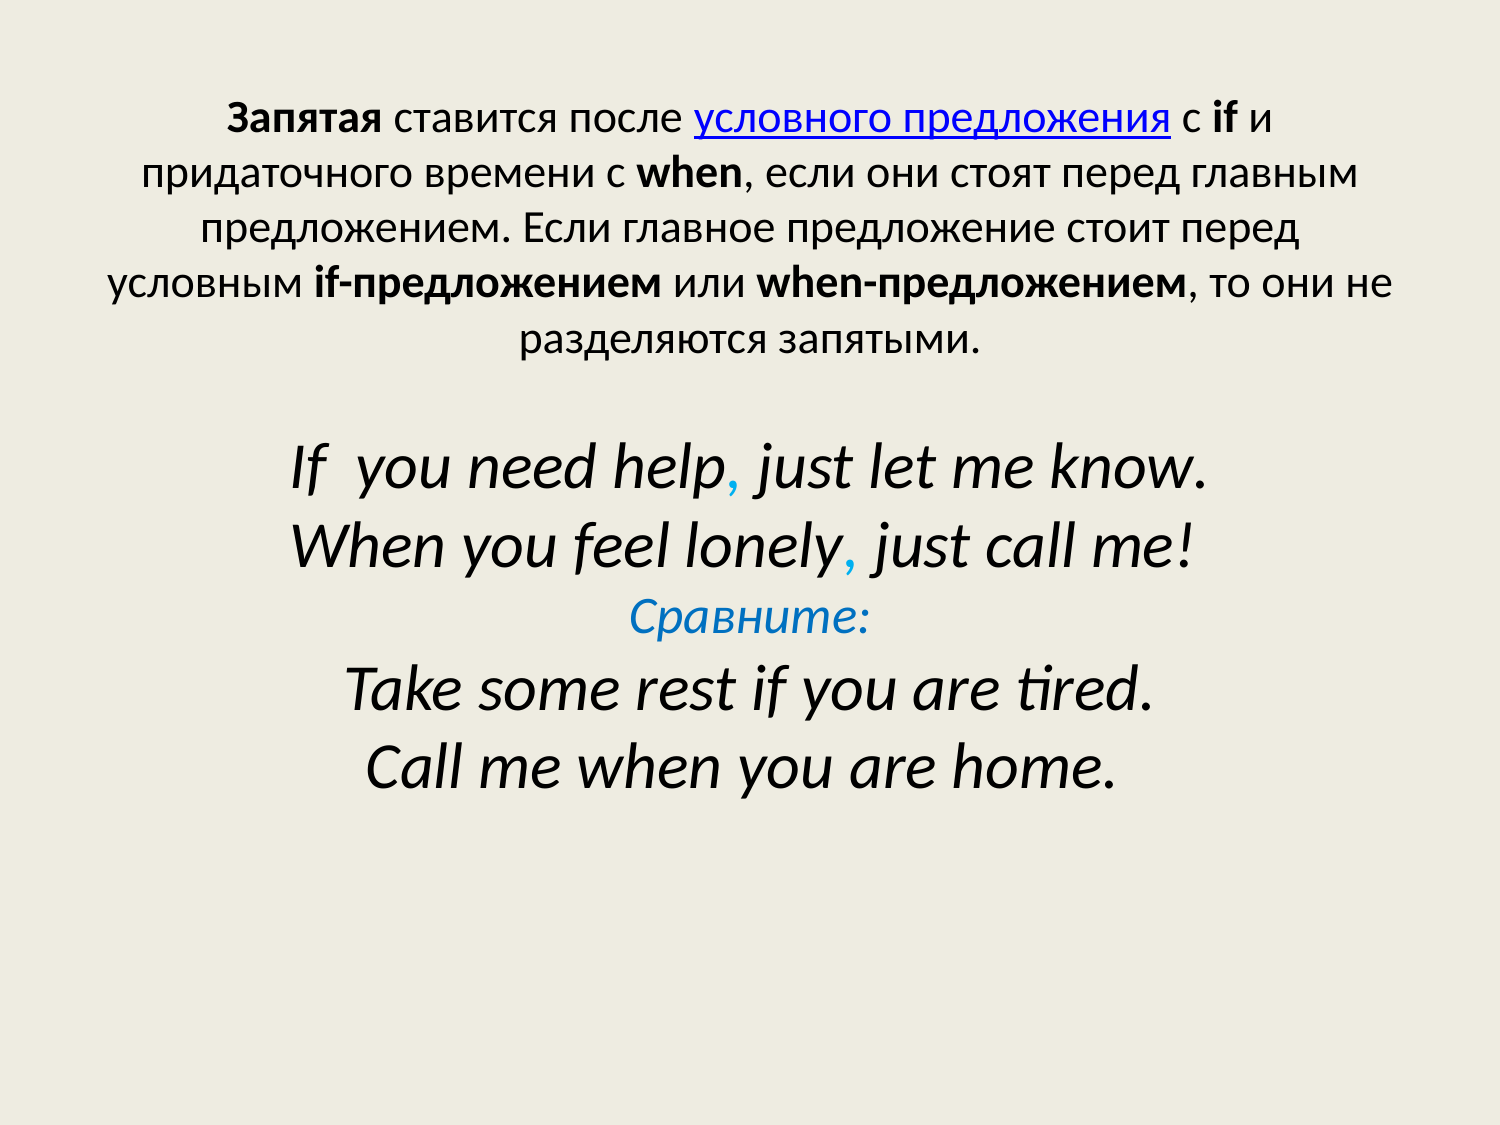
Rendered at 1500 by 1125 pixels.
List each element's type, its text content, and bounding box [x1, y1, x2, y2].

title Запятая ставится после условного предложения с if и придаточного времени с when, если они стоят перед главным предложением. Если главное предложение стоит перед условным if-предложением или when-предложением, то они не разделяются запятыми. If you need help, just let me know. When you feel lonely, just call me! Сравните: Take some rest if you are tired. Call me when you are home. [75, 19, 1425, 894]
